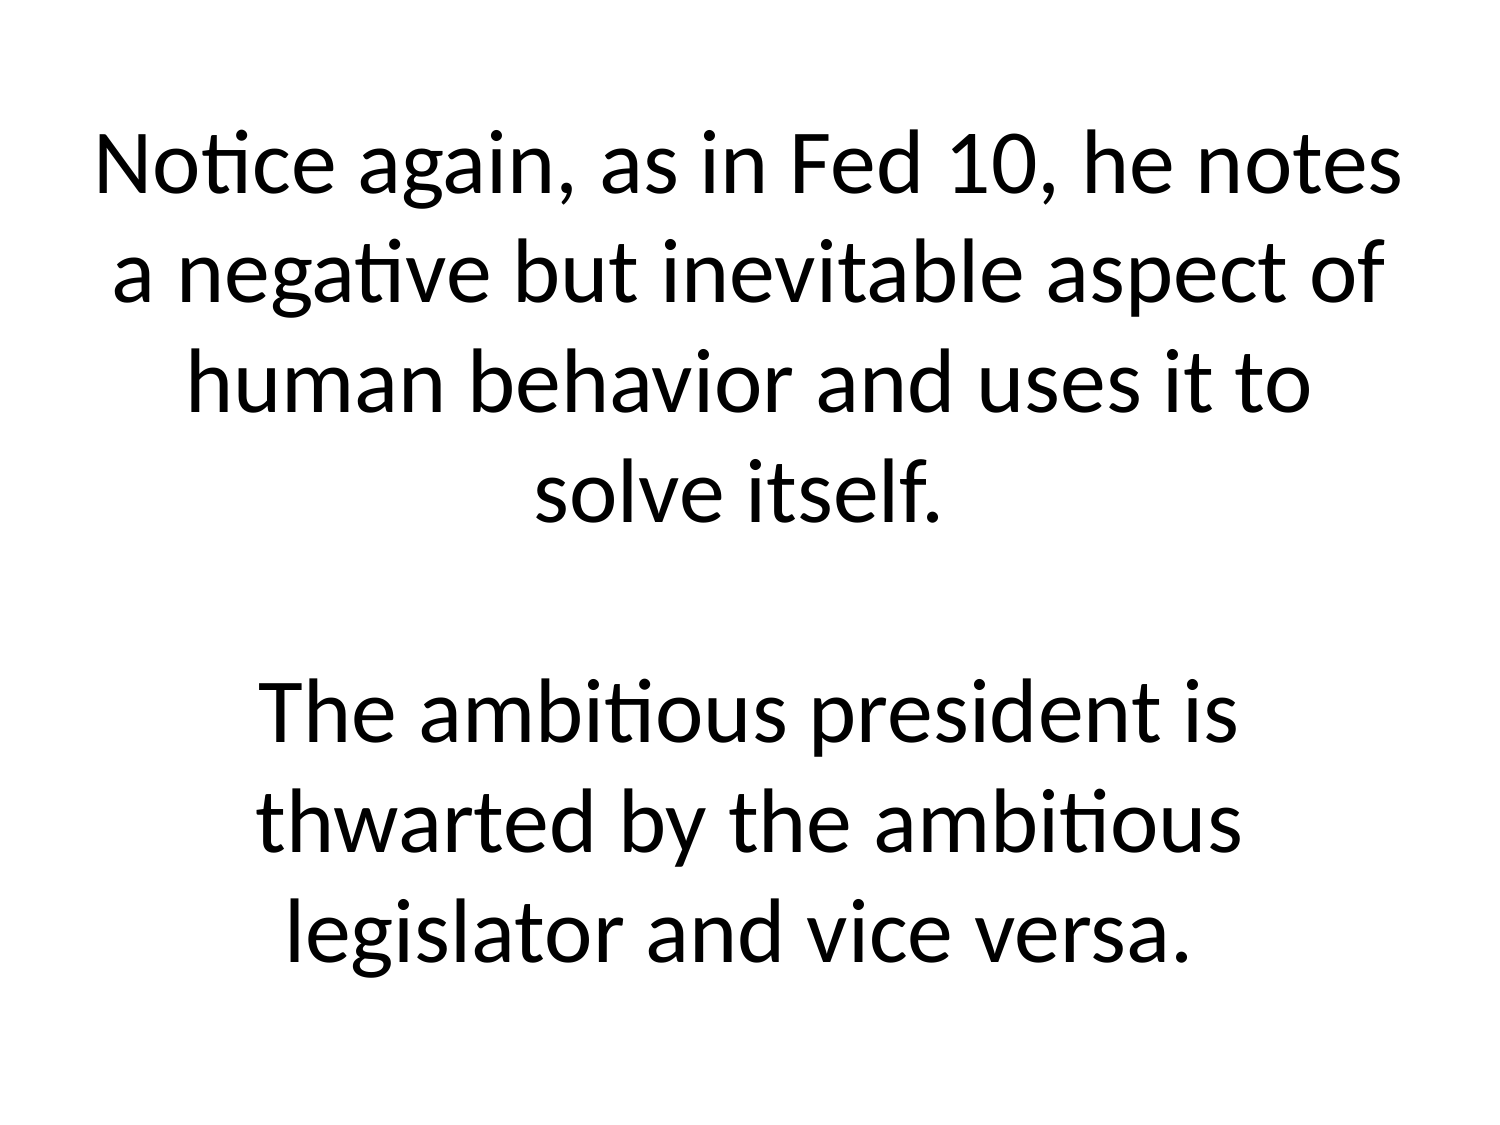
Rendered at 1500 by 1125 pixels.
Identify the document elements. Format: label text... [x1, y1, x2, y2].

title Notice again, as in Fed 10, he notes a negative but inevitable aspect of human behavior and uses it to solve itself. The ambitious president is thwarted by the ambitious legislator and vice versa. [74, 44, 1426, 1038]
